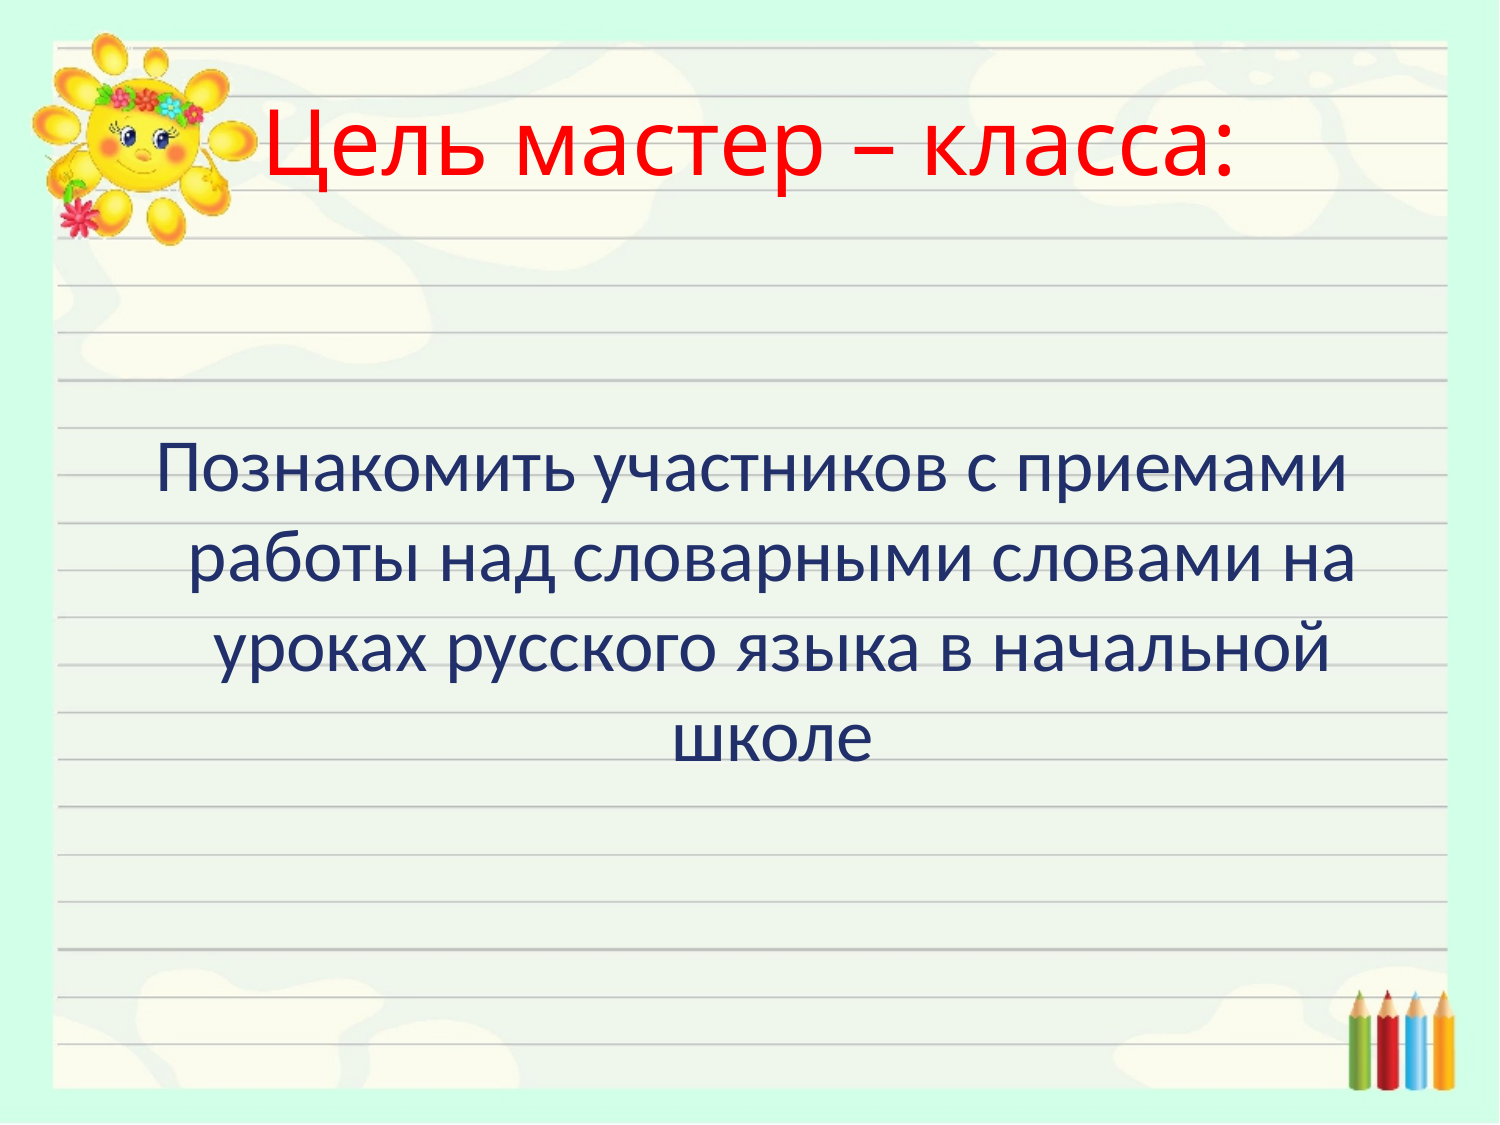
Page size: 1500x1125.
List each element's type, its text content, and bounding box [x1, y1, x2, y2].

title Цель мастер – класса: [75, 45, 1425, 233]
list Познакомить участников с приемами работы над словарными словами на уроках русского языка в начальной школе [64, 243, 1425, 1005]
picture [0, 0, 1500, 1125]
